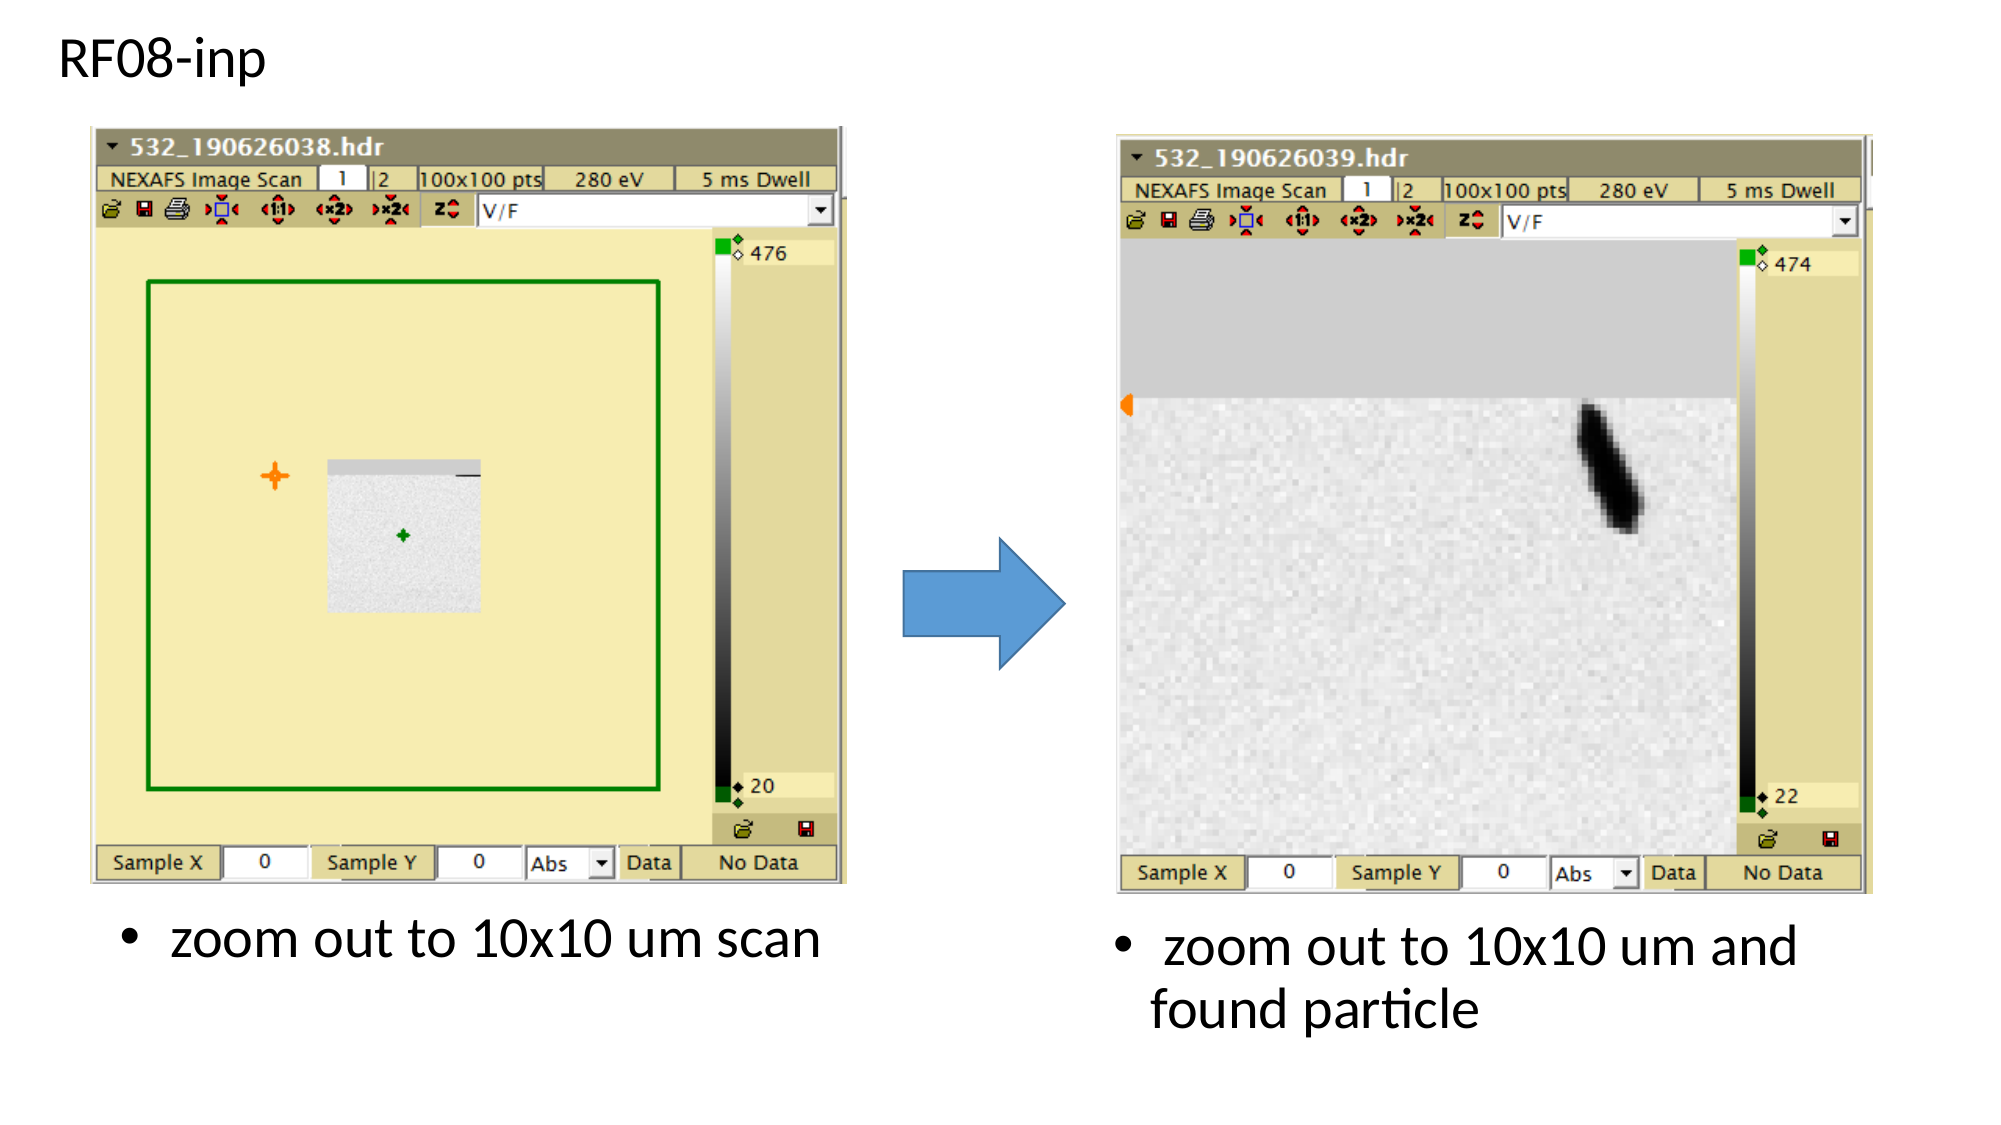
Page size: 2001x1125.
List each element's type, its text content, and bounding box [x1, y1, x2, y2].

text_box RF08-inp [43, 19, 310, 128]
picture [90, 126, 847, 884]
text_box [902, 536, 1067, 671]
picture [1116, 134, 1873, 895]
text_box [1142, 898, 1942, 1125]
list zoom out to 10x10 um scan [104, 899, 904, 1125]
text_box zoom out to 10x10 um and found particle [1098, 908, 1898, 1125]
